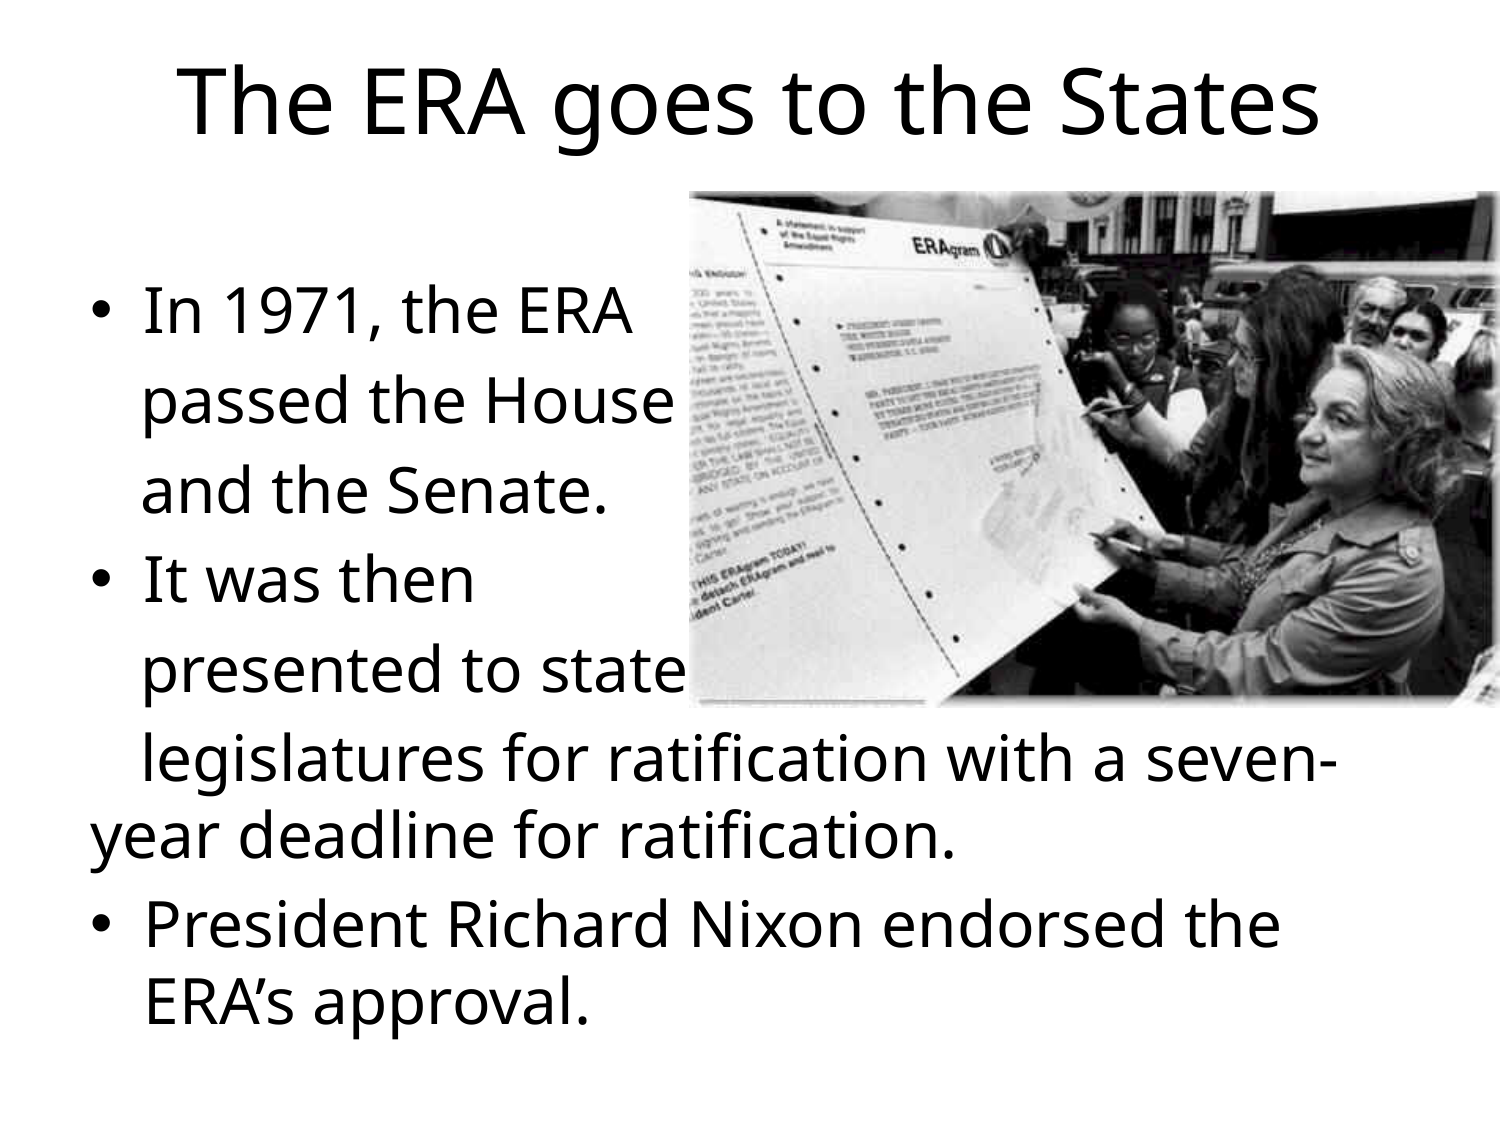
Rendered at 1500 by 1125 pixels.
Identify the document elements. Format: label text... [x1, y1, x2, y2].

list In 1971, the ERA passed the House and the Senate. It was then presented to state legislatures for ratification with a seven- year deadline for ratification. President Richard Nixon endorsed the ERA’s approval. [75, 262, 1425, 1053]
picture [688, 191, 1500, 709]
title The ERA goes to the States [75, 3, 1425, 192]
